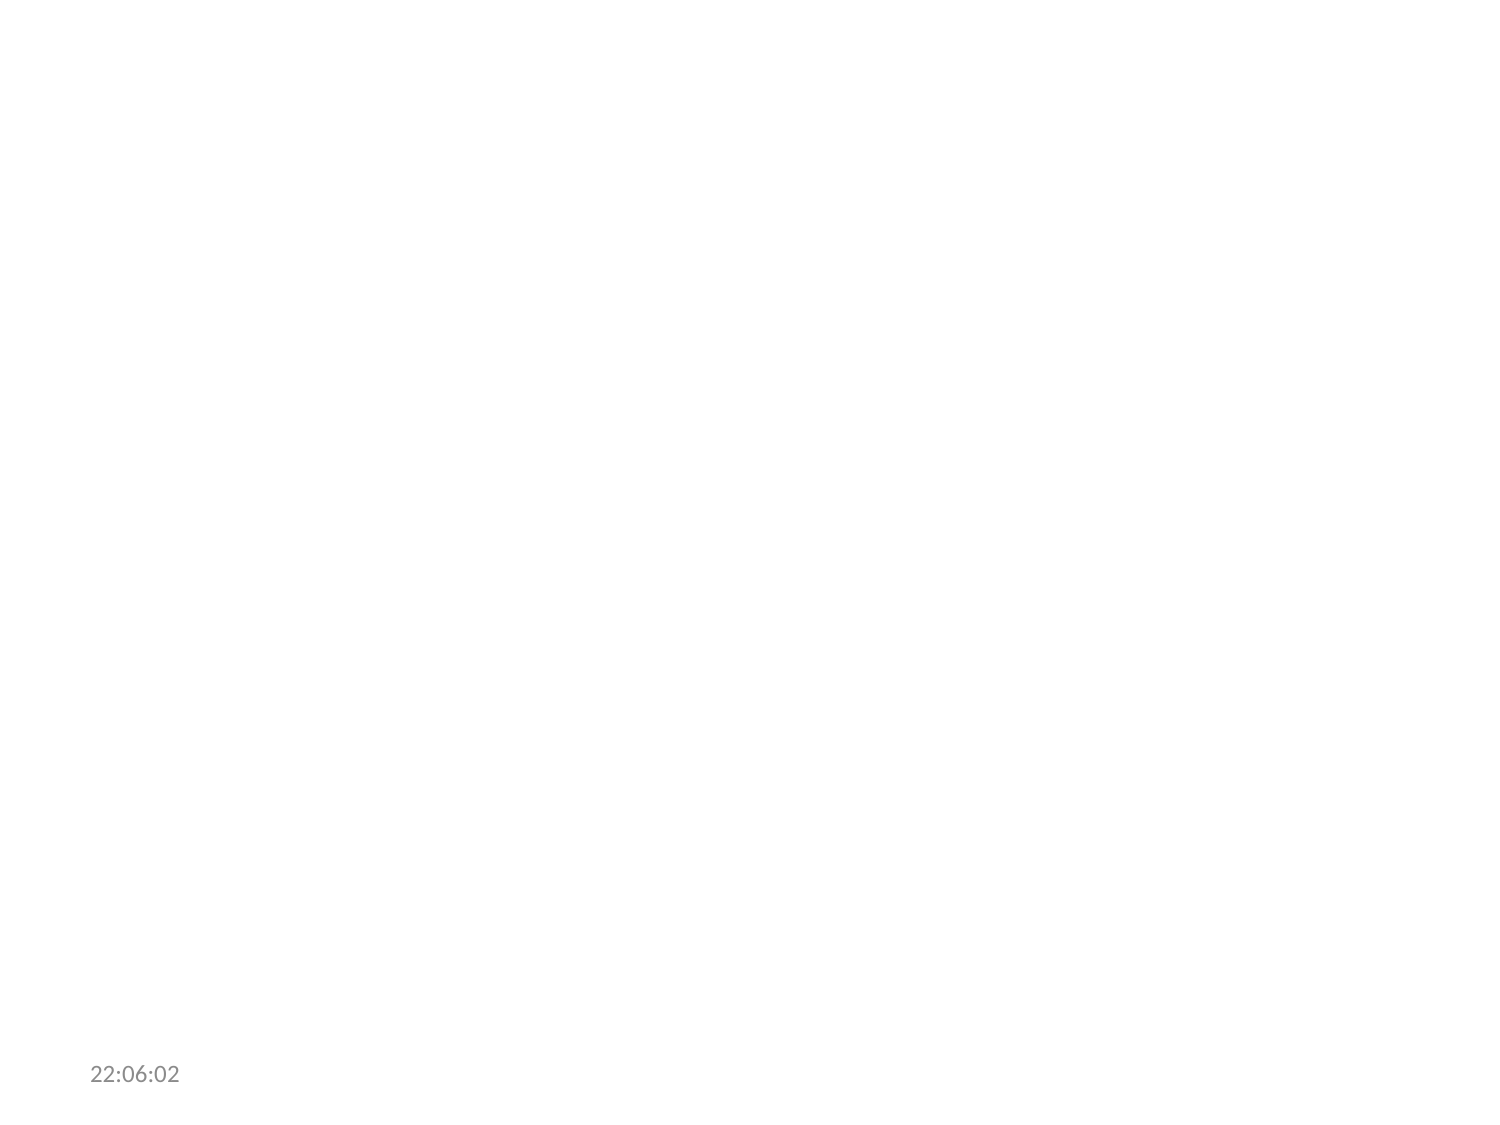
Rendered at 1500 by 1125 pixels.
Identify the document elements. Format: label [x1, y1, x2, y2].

slide_number [75, 1042, 425, 1103]
